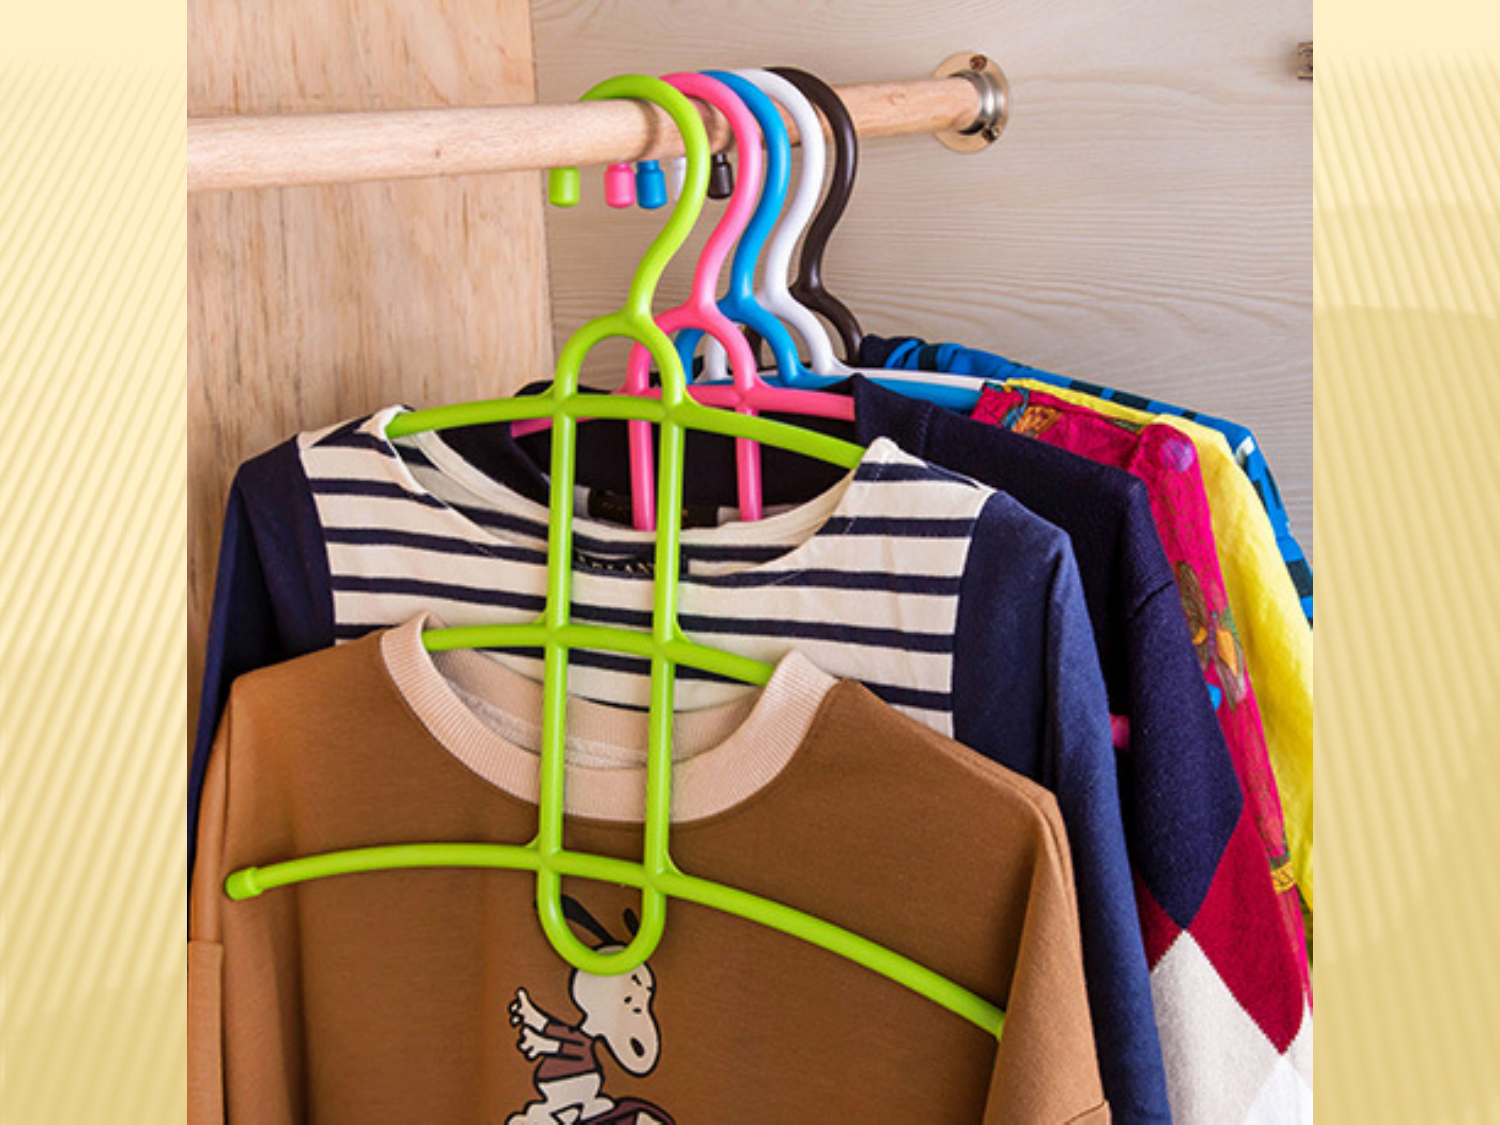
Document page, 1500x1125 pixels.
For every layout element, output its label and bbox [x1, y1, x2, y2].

picture [187, 0, 1313, 1125]
